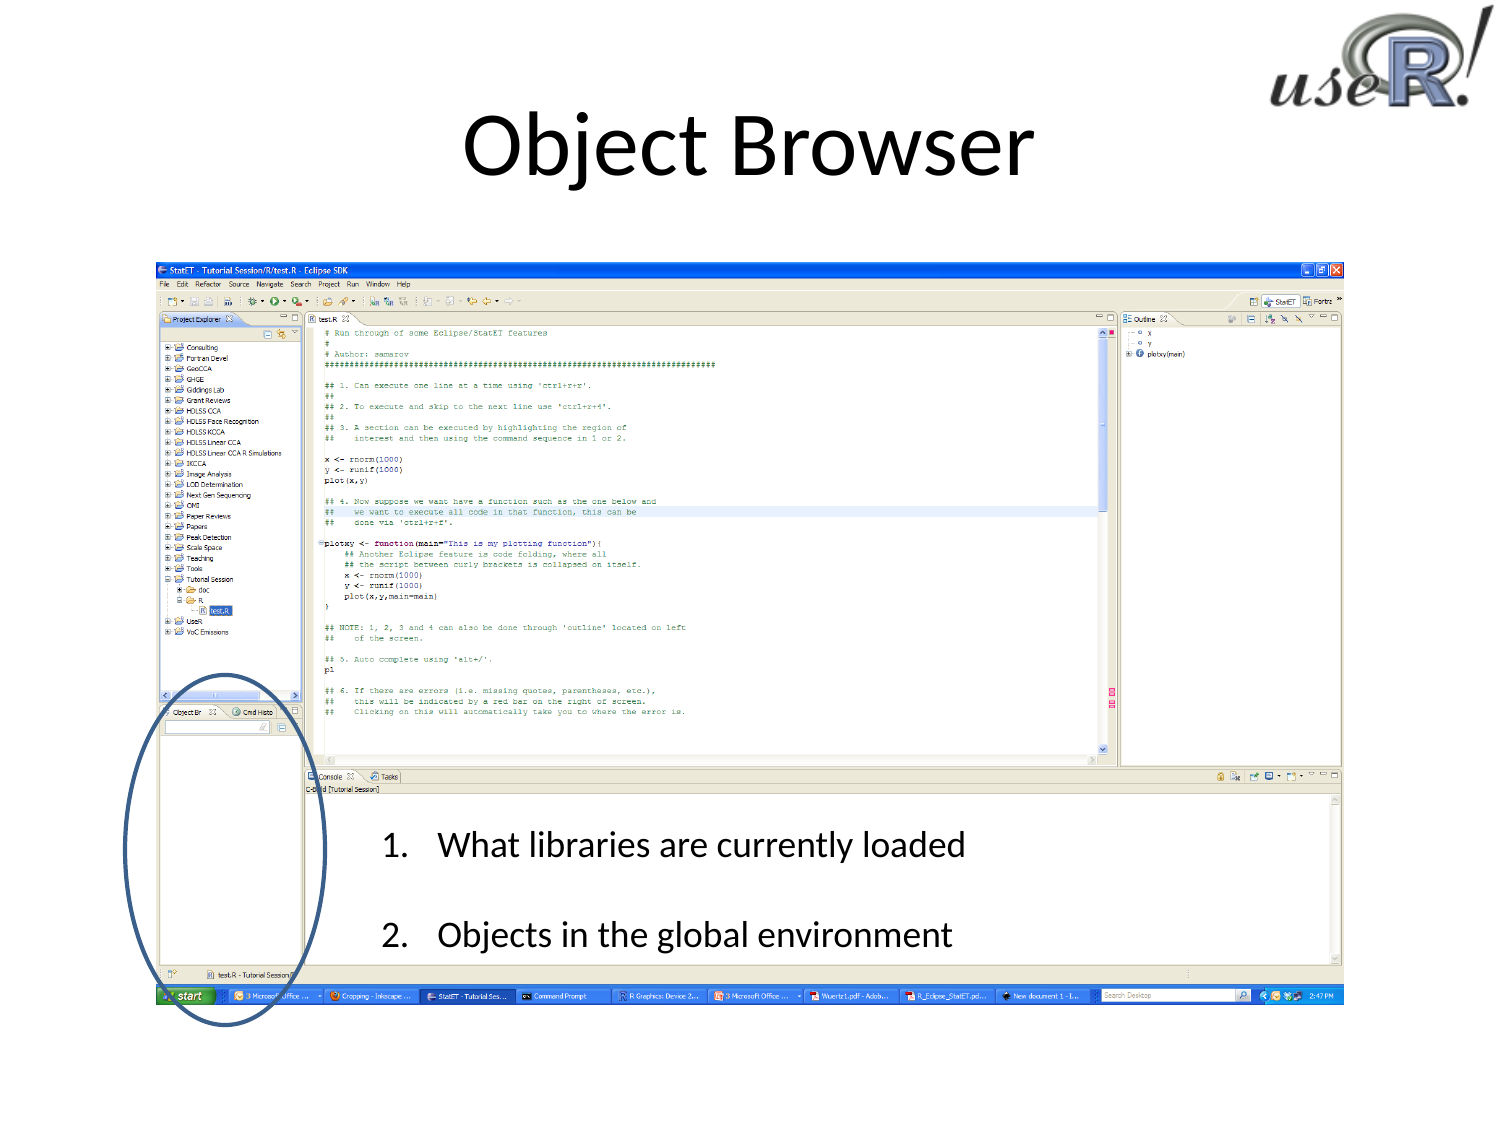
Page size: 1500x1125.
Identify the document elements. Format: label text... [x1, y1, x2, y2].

title Object Browser [75, 45, 1425, 233]
picture [1265, 0, 1500, 113]
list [155, 262, 1345, 1006]
text_box [186, 1014, 264, 1028]
text_box [122, 729, 150, 971]
